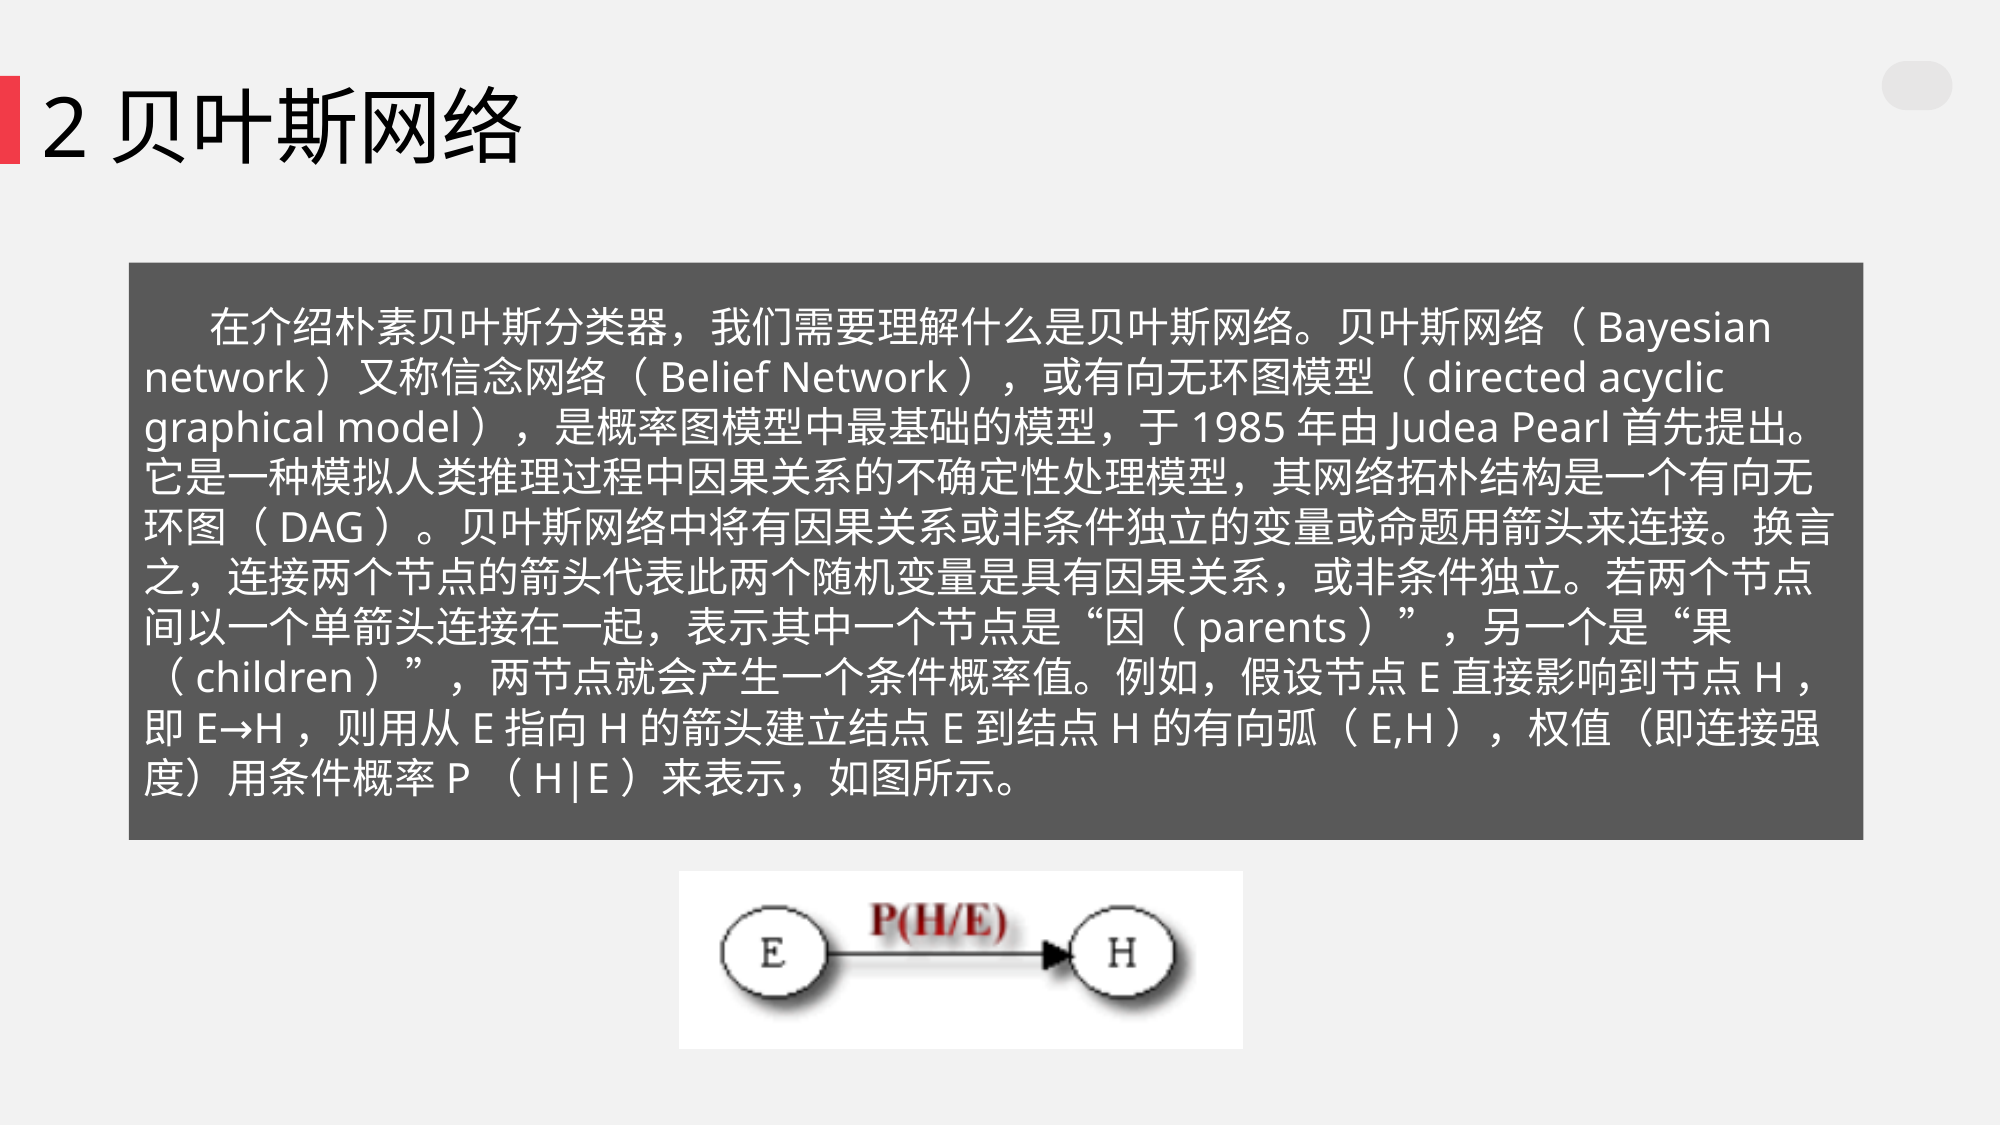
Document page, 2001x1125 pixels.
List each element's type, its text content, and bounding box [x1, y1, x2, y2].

picture [679, 871, 1243, 1049]
list 2贝叶斯网络 [41, 75, 1836, 186]
text_box 在介绍朴素贝叶斯分类器，我们需要理解什么是贝叶斯网络。贝叶斯网络（Bayesian network）又称信念网络（Belief Network），或有向无环图模型（directed acyclic graphical model），是概率图模型中最基础的模型，于1985年由Judea Pearl首先提出。它是一种模拟人类推理过程中因果关系的不确定性处理模型，其网络拓朴结构是一个有向无环图（DAG）。贝叶斯网络中将有因果关系或非条件独立的变量或命题用箭头来连接。换言之，连接两个节点的箭头代表此两个随机变量是具有因果关系，或非条件独立。若两个节点间以一个单箭头连接在一起，表示其中一个节点是“因（parents）”，另一个是“果（children）”，两节点就会产生一个条件概率值。例如，假设节点E直接影响到节点H，即E→H，则用从E指向H的箭头建立结点E到结点H的有向弧（E,H），权值（即连接强度）用条件概率P（H|E）来表示，如图所示。 [128, 262, 1864, 841]
